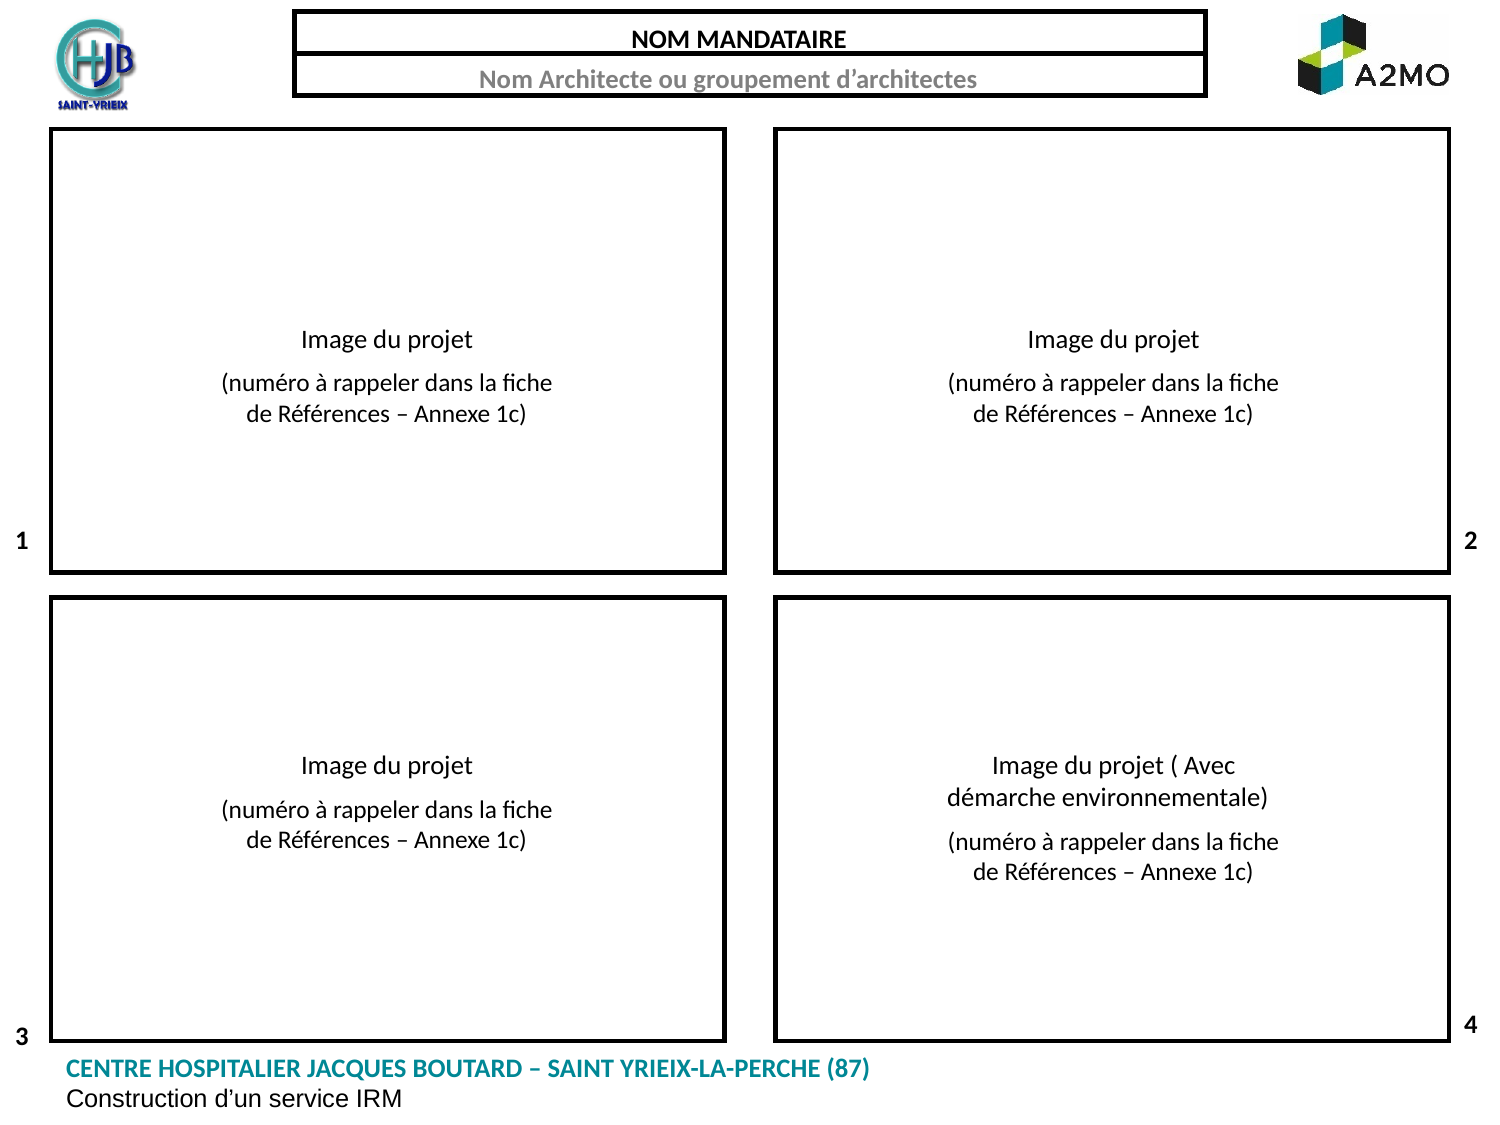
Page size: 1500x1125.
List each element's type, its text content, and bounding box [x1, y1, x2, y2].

picture [1298, 14, 1449, 95]
text_box Image du projet (numéro à rappeler dans la fiche de Références – Annexe 1c) [202, 740, 572, 862]
text_box Image du projet ( Avec démarche environnementale) (numéro à rappeler dans la fiche de Références – Annexe 1c) [929, 740, 1299, 894]
text_box Nom Architecte ou groupement d’architectes [418, 53, 1038, 101]
text_box NOM MANDATAIRE [429, 14, 1049, 61]
picture [0, 0, 194, 126]
text_box Image du projet (numéro à rappeler dans la fiche de Références – Annexe 1c) [929, 314, 1299, 435]
text_box Image du projet (numéro à rappeler dans la fiche de Références – Annexe 1c) [202, 314, 572, 435]
